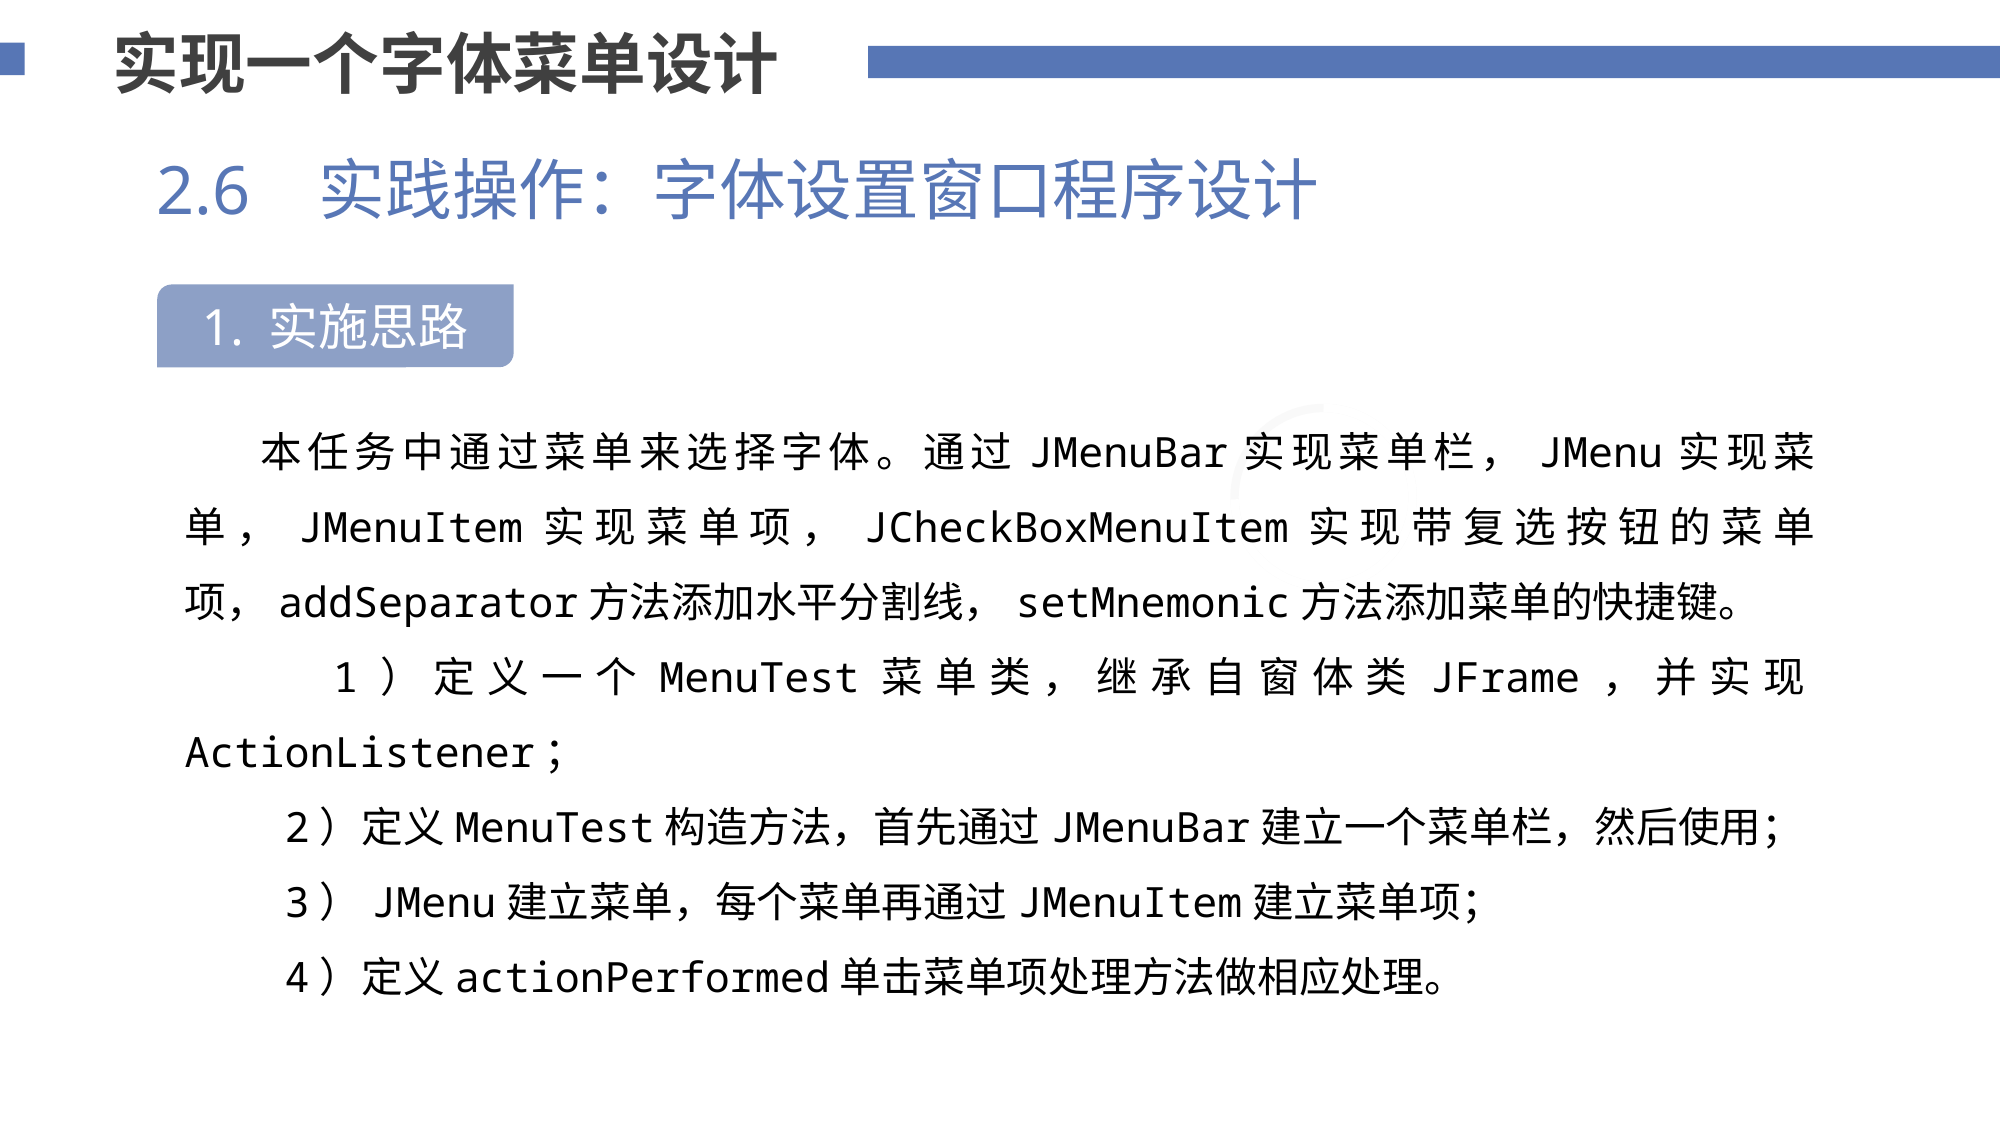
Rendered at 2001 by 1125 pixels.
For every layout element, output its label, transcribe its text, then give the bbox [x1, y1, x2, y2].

text_box 1. 实施思路 [157, 284, 514, 368]
text_box 本任务中通过菜单来选择字体。通过JMenuBar实现菜单栏，JMenu实现菜单，JMenuItem实现菜单项，JCheckBoxMenuItem实现带复选按钮的菜单项，addSeparator方法添加水平分割线，setMnemonic方法添加菜单的快捷键。 1）定义一个MenuTest菜单类，继承自窗体类JFrame，并实现ActionListener； 2）定义MenuTest构造方法，首先通过JMenuBar建立一个菜单栏，然后使用； 3）JMenu建立菜单，每个菜单再通过JMenuItem建立菜单项； 4）定义actionPerformed单击菜单项处理方法做相应处理。 [184, 401, 1816, 1077]
text_box [867, 45, 2000, 79]
text_box 2.6 实践操作：字体设置窗口程序设计 [141, 140, 1833, 236]
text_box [1451, 385, 1494, 447]
text_box 实现一个字体菜单设计 [112, 21, 781, 102]
text_box [0, 41, 26, 76]
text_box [1234, 407, 1413, 587]
